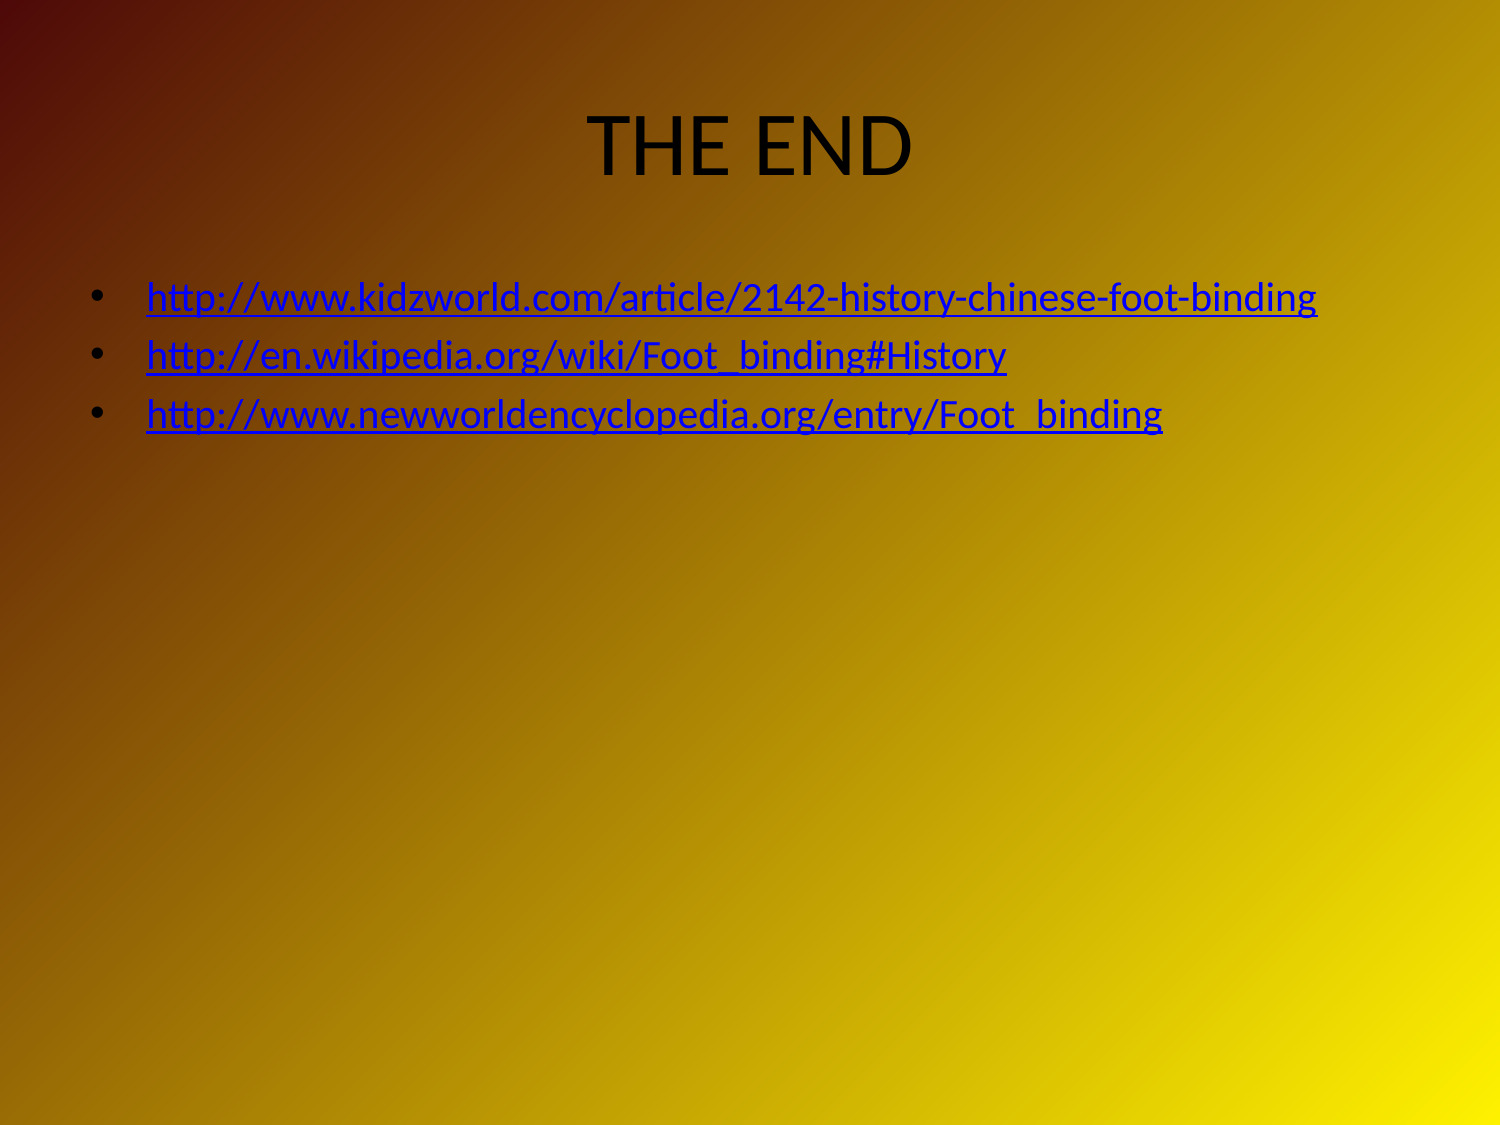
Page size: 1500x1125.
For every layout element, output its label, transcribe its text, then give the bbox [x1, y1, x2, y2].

title THE END [75, 45, 1425, 233]
list http://www.kidzworld.com/article/2142-history-chinese-foot-binding http://en.wikipedia.org/wiki/Foot_binding#History http://www.newworldencyclopedia.org/entry/Foot_binding [75, 262, 1425, 1005]
